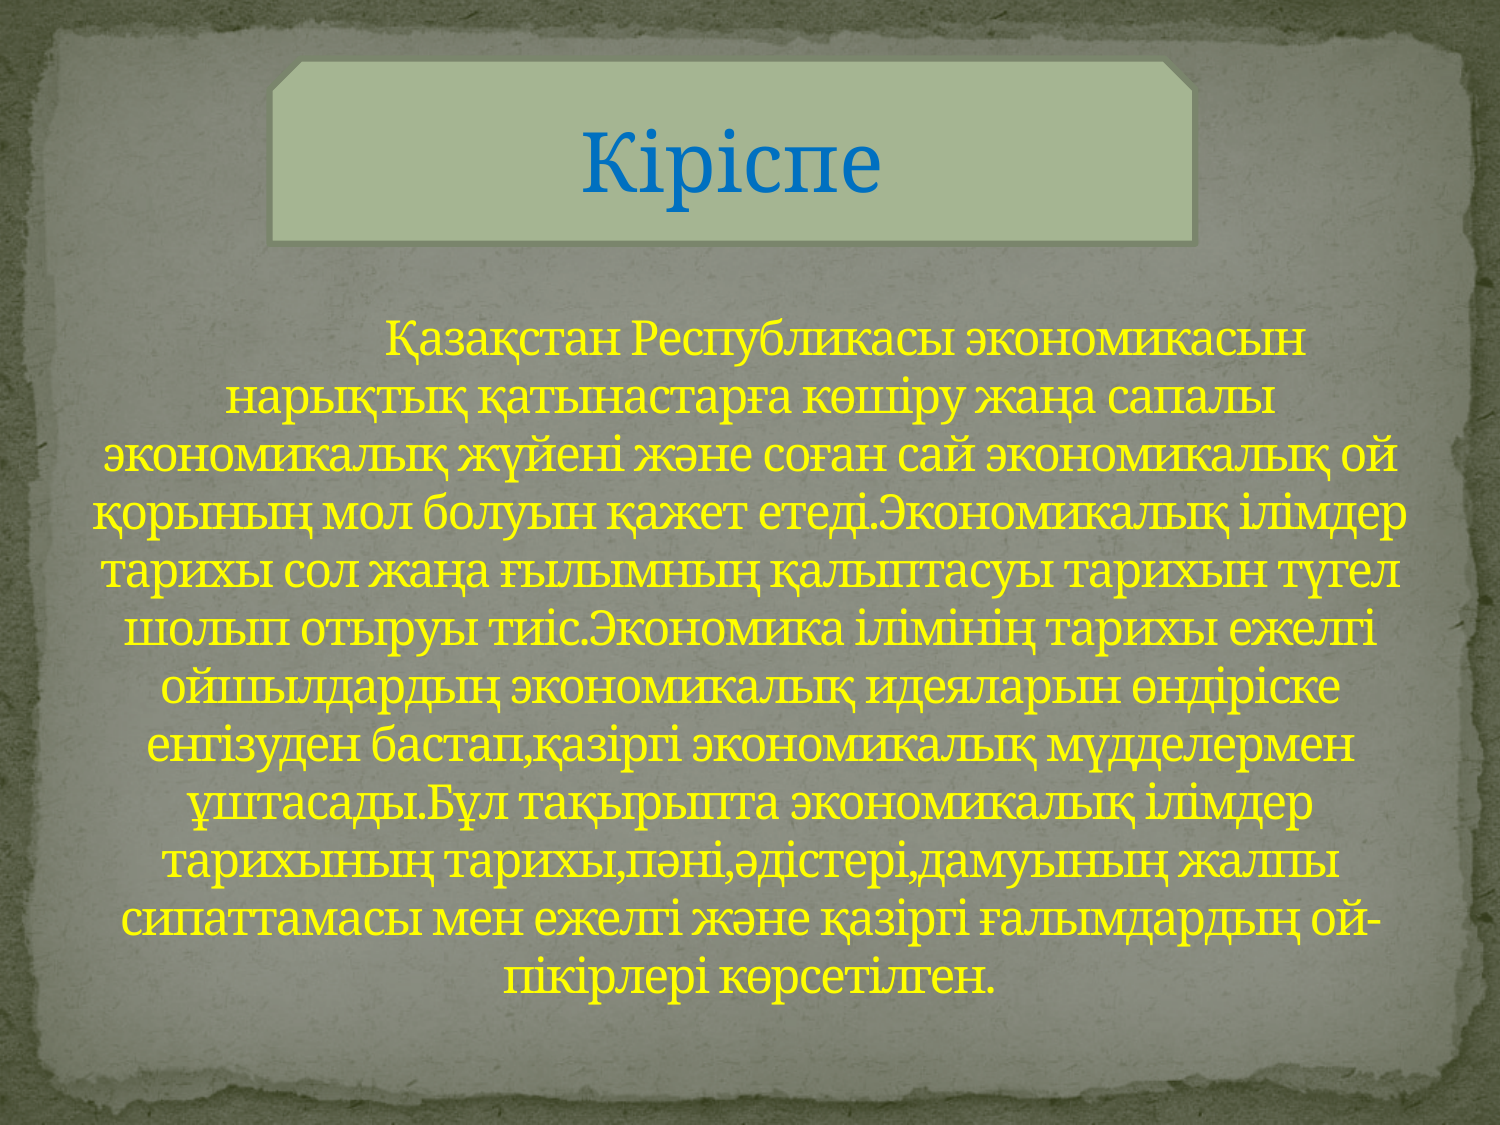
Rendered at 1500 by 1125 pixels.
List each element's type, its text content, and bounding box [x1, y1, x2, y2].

text_box Кіріспе [266, 55, 1199, 247]
title Қазақстан Республикасы экономикасын нарықтық қатынастарға көшіру жаңа сапалы экономикалық жүйені және соған сай экономикалық ой қорының мол болуын қажет етеді.Экономикалық ілімдер тарихы сол жаңа ғылымның қалыптасуы тарихын түгел шолып отыруы тиіс.Экономика ілімінің тарихы ежелгі ойшылдардың экономикалық идеяларын өндіріске енгізуден бастап,қазіргі экономикалық мүдделермен ұштасады.Бұл тақырыпта экономикалық ілімдер тарихының тарихы,пәні,әдістері,дамуының жалпы сипаттамасы мен ежелгі және қазіргі ғалымдардың ой-пікірлері көрсетілген. [74, 234, 1425, 1067]
